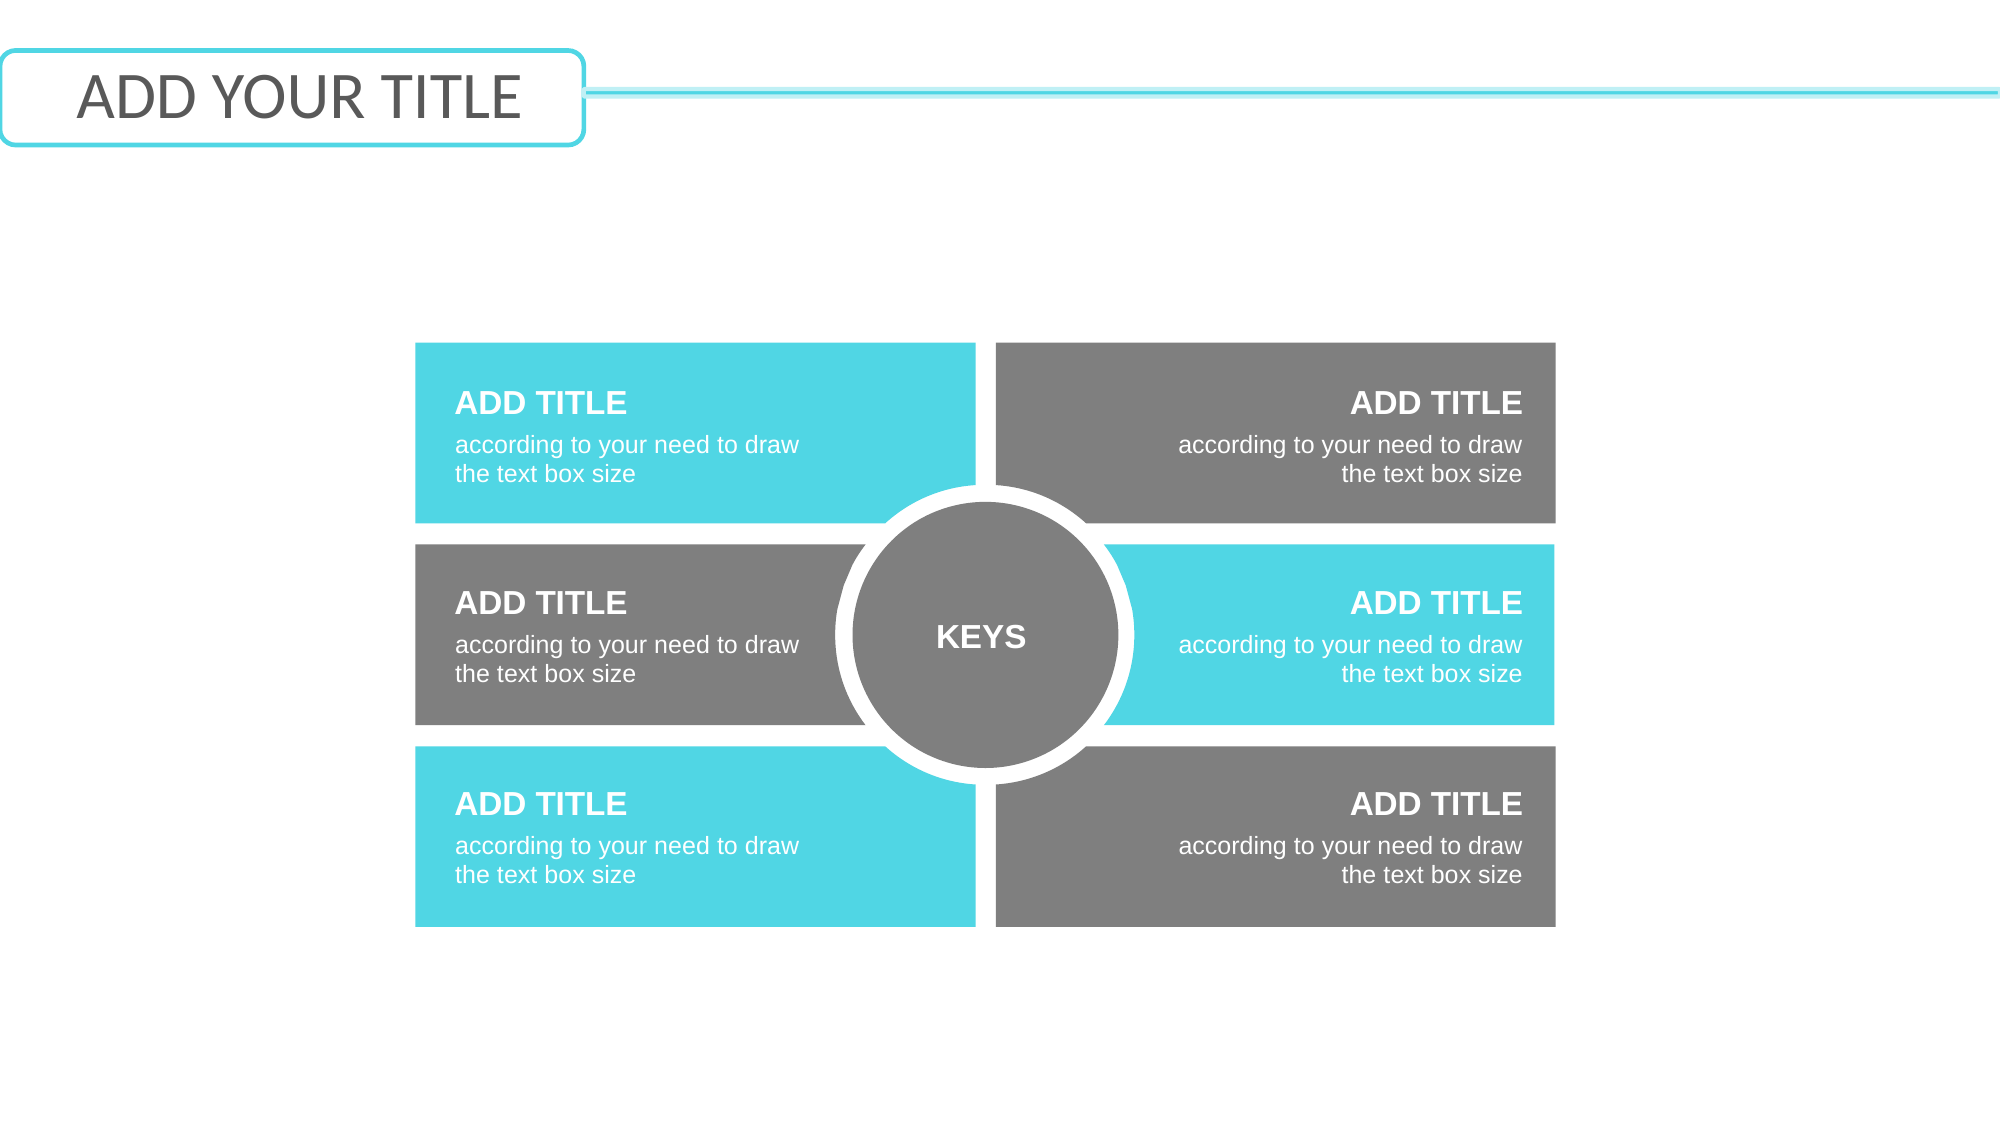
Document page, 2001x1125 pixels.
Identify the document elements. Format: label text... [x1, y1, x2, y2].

text_box ADD TITLE [454, 381, 775, 422]
text_box ADD TITLE [454, 782, 775, 823]
text_box [415, 342, 976, 524]
text_box ADD TITLE [1202, 782, 1524, 823]
text_box [995, 342, 1556, 524]
text_box [583, 88, 2000, 97]
text_box ADD TITLE [454, 581, 775, 622]
text_box [415, 544, 866, 726]
text_box according to your need to draw the text box size [455, 829, 815, 890]
text_box ADD YOUR TITLE [61, 45, 538, 140]
text_box [415, 746, 976, 927]
text_box ADD TITLE [1202, 581, 1524, 622]
text_box according to your need to draw the text box size [1163, 628, 1524, 688]
text_box according to your need to draw the text box size [455, 428, 838, 489]
text_box ADD TITLE [1202, 381, 1524, 422]
text_box [0, 50, 584, 146]
text_box KEYS [911, 615, 1052, 656]
text_box [1103, 544, 1555, 726]
text_box [852, 501, 1119, 769]
text_box according to your need to draw the text box size [1140, 428, 1524, 489]
text_box [995, 746, 1556, 927]
text_box according to your need to draw the text box size [455, 628, 815, 688]
text_box according to your need to draw the text box size [1163, 829, 1524, 890]
